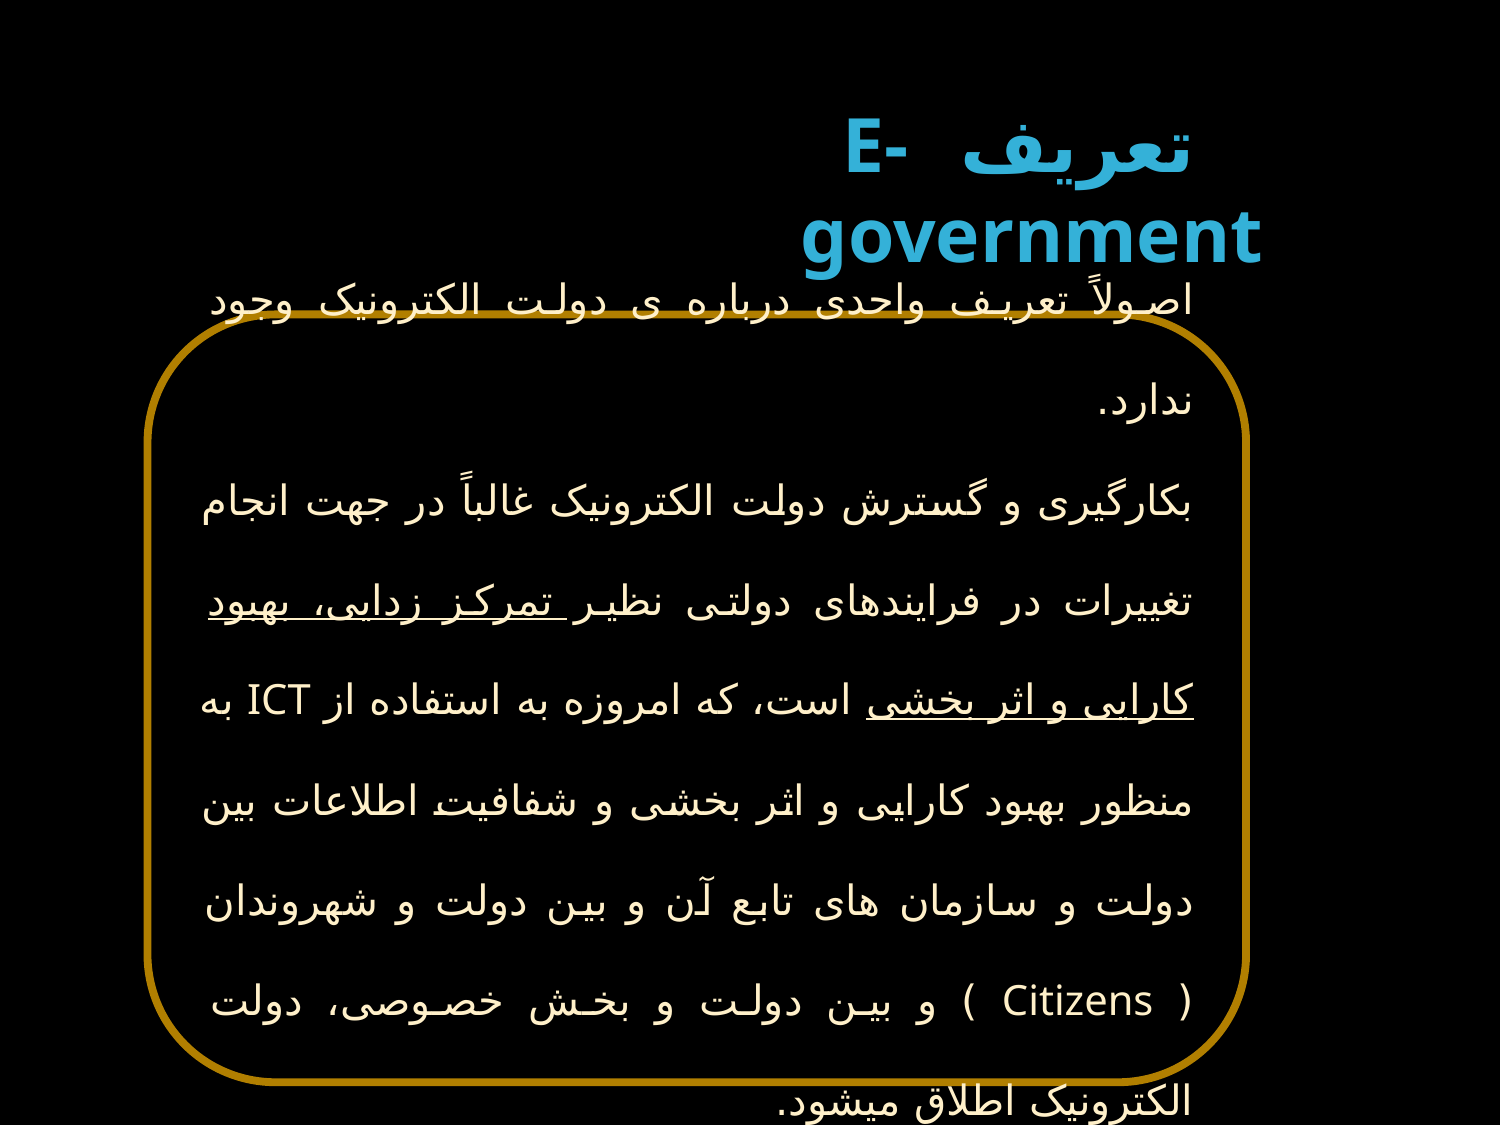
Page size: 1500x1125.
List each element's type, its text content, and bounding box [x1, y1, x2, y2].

text_box تعریف E-government [608, 89, 1430, 285]
text_box اصولاً تعریف واحدی درباره ی دولت الکترونیک وجود ندارد. بکارگیری و گسترش دولت الکترونیک غالباً در جهت انجام تغییرات در فرایندهای دولتی نظیر تمرکز زدایی، بهبود کارایی و اثر بخشی است، که امروزه به استفاده از ICT به منظور بهبود کارایی و اثر بخشی و شفافیت اطلاعات بین دولت و سازمان های تابع آن و بین دولت و شهروندان ( Citizens ) و بین دولت و بخش خصوصی، دولت الکترونیک اطلاق میشود. [143, 310, 1250, 1087]
